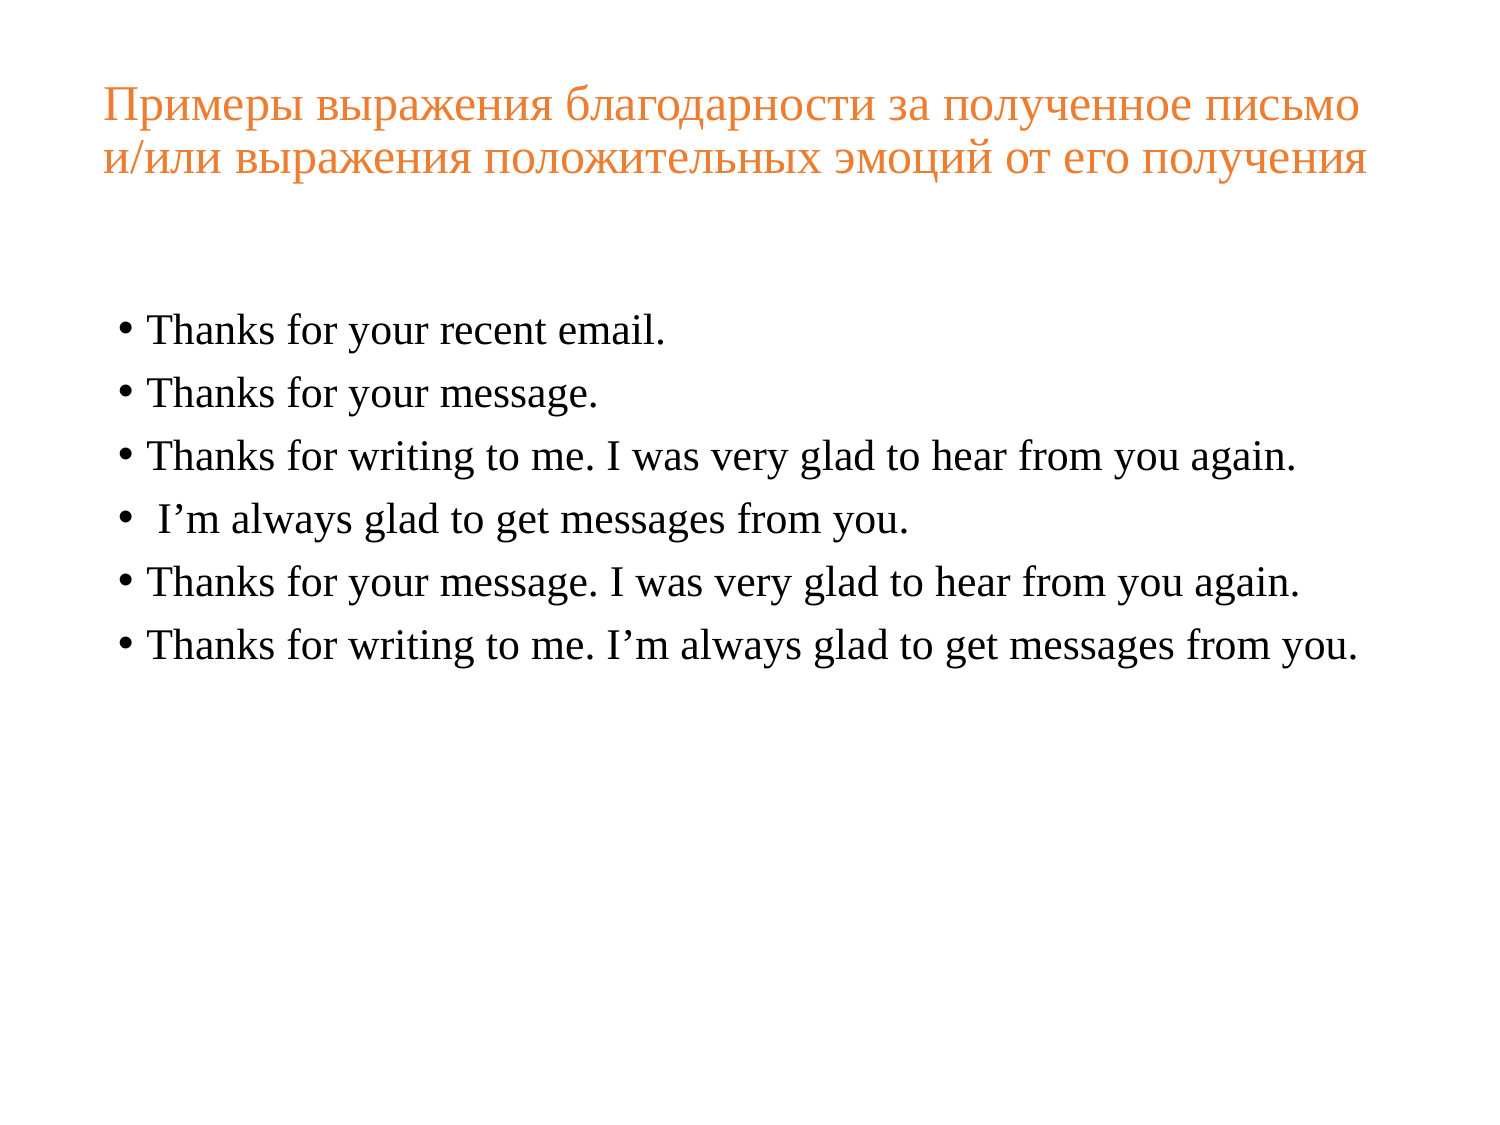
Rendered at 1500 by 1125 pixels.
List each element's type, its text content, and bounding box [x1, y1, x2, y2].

title Примеры выражения благодарности за полученное письмо и/или выражения положительных эмоций от его получения [88, 113, 1439, 209]
list Thanks for your recent email. Thanks for your message. Thanks for writing to me. I was very glad to hear from you again. I’m always glad to get messages from you. Thanks for your message. I was very glad to hear from you again. Thanks for writing to me. I’m always glad to get messages from you. [103, 299, 1397, 1014]
